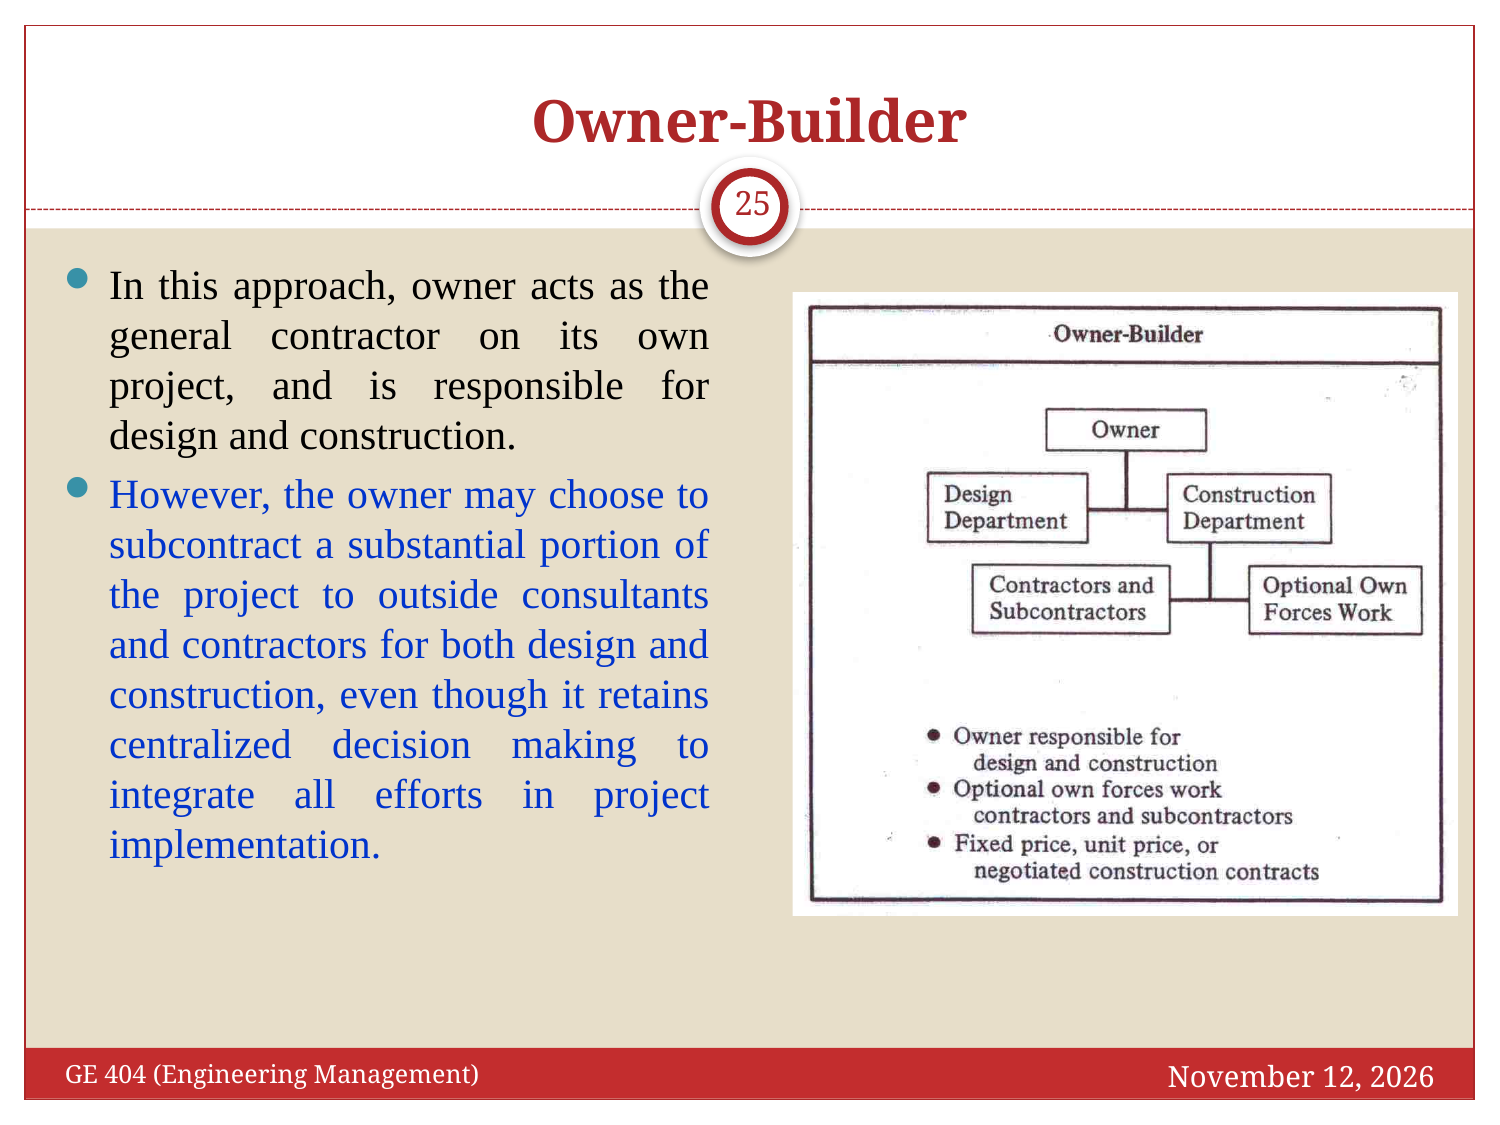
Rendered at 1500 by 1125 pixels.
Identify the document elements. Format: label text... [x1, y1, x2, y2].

list In this approach, owner acts as the general contractor on its own project, and is responsible for design and construction. However, the owner may choose to subcontract a substantial portion of the project to outside consultants and contractors for both design and construction, even though it retains centralized decision making to integrate all efforts in project implementation. [49, 250, 725, 1001]
picture [792, 292, 1459, 916]
footer GE 404 (Engineering Management) [50, 1051, 638, 1112]
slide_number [950, 1050, 1450, 1111]
slide_number 25 [715, 168, 791, 241]
title Owner-Builder [49, 37, 1450, 162]
